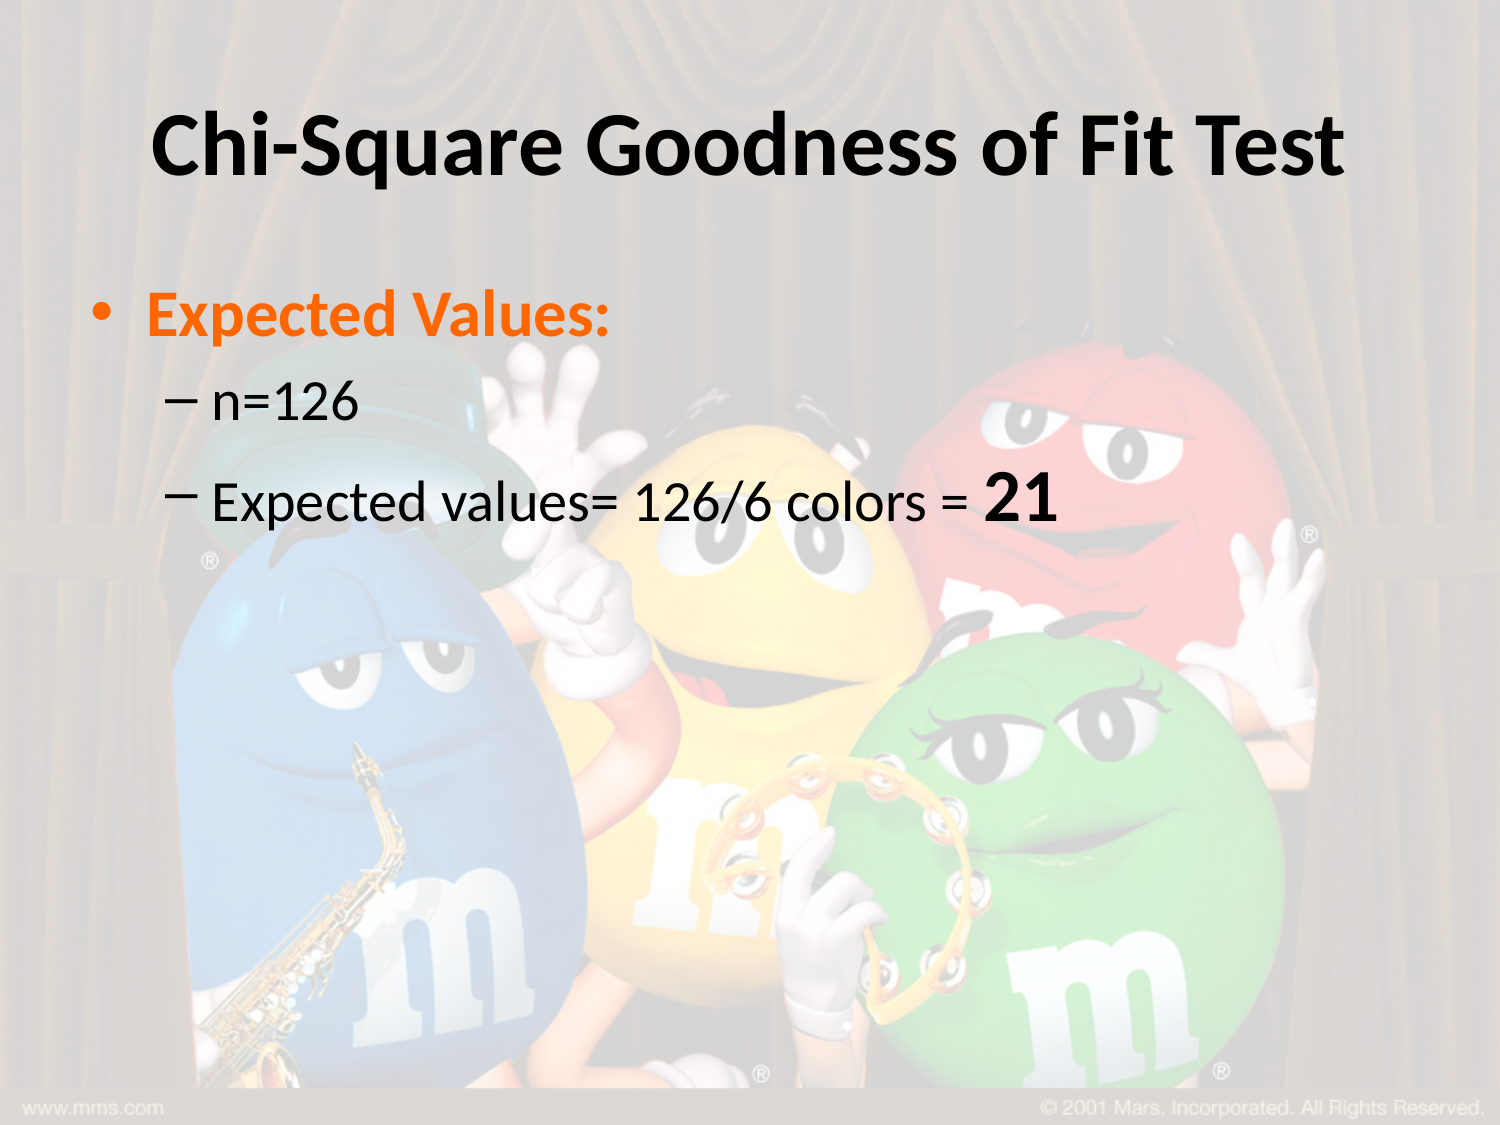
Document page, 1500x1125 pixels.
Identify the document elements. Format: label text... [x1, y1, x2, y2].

list Expected Values: n=126 Expected values= 126/6 colors = 21 [75, 262, 1425, 1005]
title Chi-Square Goodness of Fit Test [75, 45, 1425, 233]
